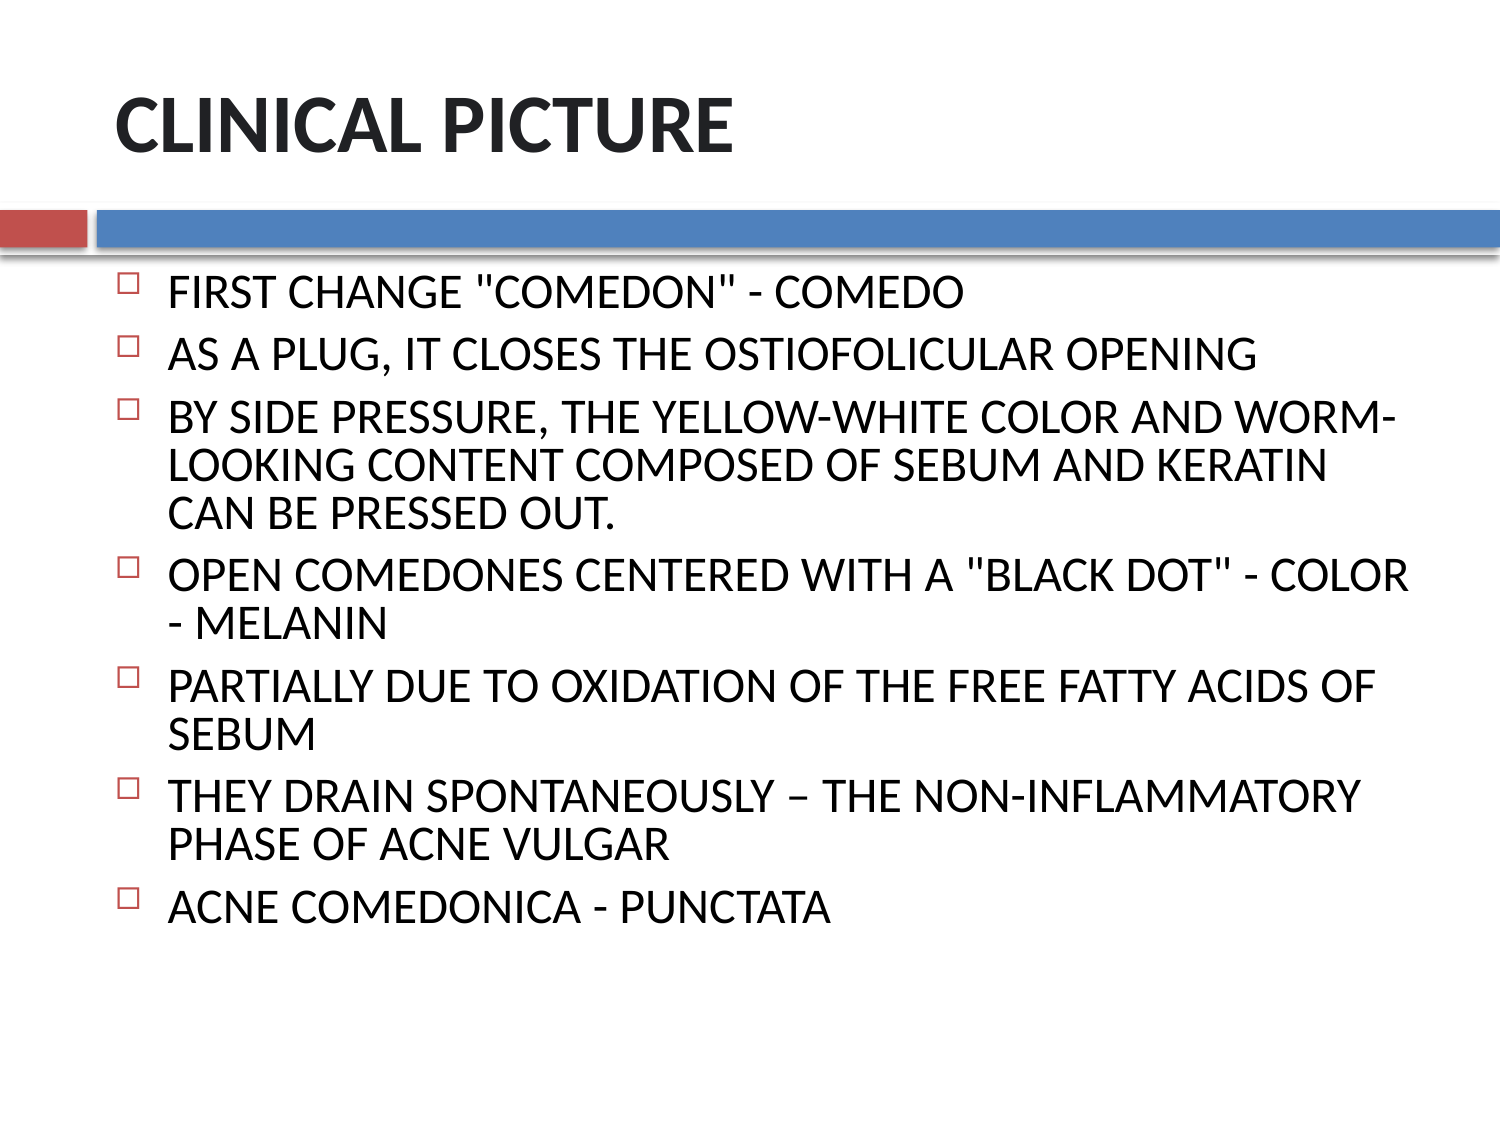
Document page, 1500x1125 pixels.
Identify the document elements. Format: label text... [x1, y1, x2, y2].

title CLINICAL PICTURE [100, 37, 1438, 200]
list FIRST CHANGE "COMEDON" - COMEDO AS A PLUG, IT CLOSES THE OSTIOFOLICULAR OPENING BY SIDE PRESSURE, THE YELLOW-WHITE COLOR AND WORM-LOOKING CONTENT COMPOSED OF SEBUM AND KERATIN CAN BE PRESSED OUT. OPEN COMEDONES CENTERED WITH A "BLACK DOT" - COLOR - MELANIN PARTIALLY DUE TO OXIDATION OF THE FREE FATTY ACIDS OF SEBUM THEY DRAIN SPONTANEOUSLY – THE NON-INFLAMMATORY PHASE OF ACNE VULGAR ACNE COMEDONICA - PUNCTATA [100, 262, 1438, 1005]
